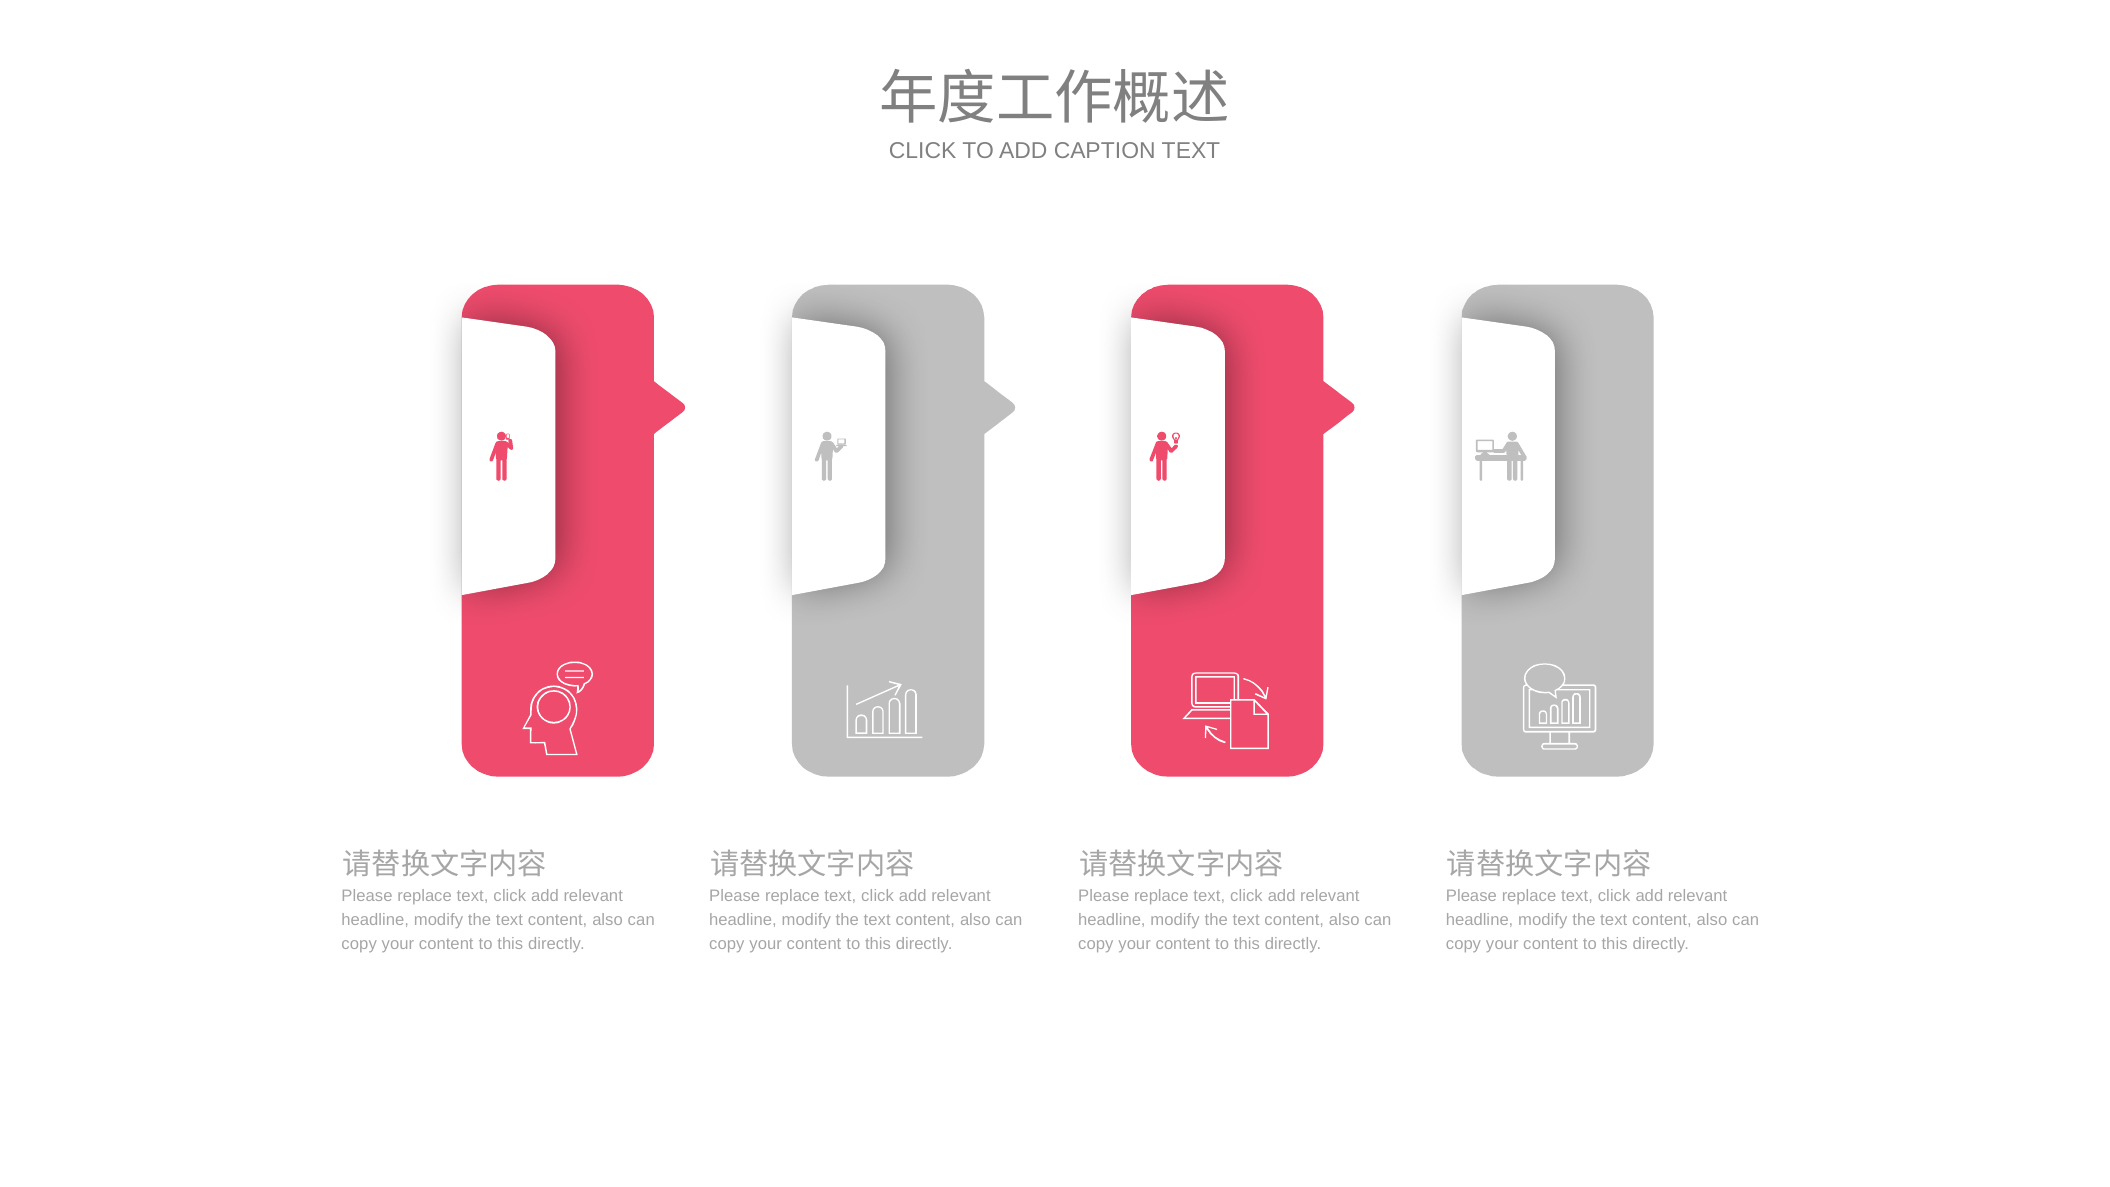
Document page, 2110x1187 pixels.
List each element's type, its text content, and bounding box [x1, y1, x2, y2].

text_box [1461, 317, 1555, 596]
text_box [1133, 756, 1321, 777]
text_box 年度工作概述 [865, 60, 1245, 131]
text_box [461, 317, 556, 596]
text_box Please replace text, click add relevant headline, modify the text content, also can copy your content to this directly. [1063, 873, 1414, 960]
text_box Please replace text, click add relevant headline, modify the text content, also can copy your content to this directly. [694, 873, 1045, 960]
text_box 请替换文字内容 [1432, 831, 1667, 888]
text_box 请替换文字内容 [1064, 831, 1299, 888]
text_box [791, 284, 1016, 661]
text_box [1131, 317, 1225, 596]
text_box 请替换文字内容 [695, 831, 930, 888]
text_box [522, 661, 1597, 756]
text_box [794, 756, 982, 777]
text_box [791, 317, 886, 596]
text_box Please replace text, click add relevant headline, modify the text content, also can copy your content to this directly. [1431, 873, 1782, 960]
text_box [1131, 284, 1355, 661]
text_box 请替换文字内容 [327, 831, 563, 888]
text_box CLICK TO ADD CAPTION TEXT [865, 135, 1245, 163]
text_box [1461, 284, 1654, 777]
text_box [461, 284, 686, 777]
text_box Please replace text, click add relevant headline, modify the text content, also can copy your content to this directly. [326, 873, 677, 960]
